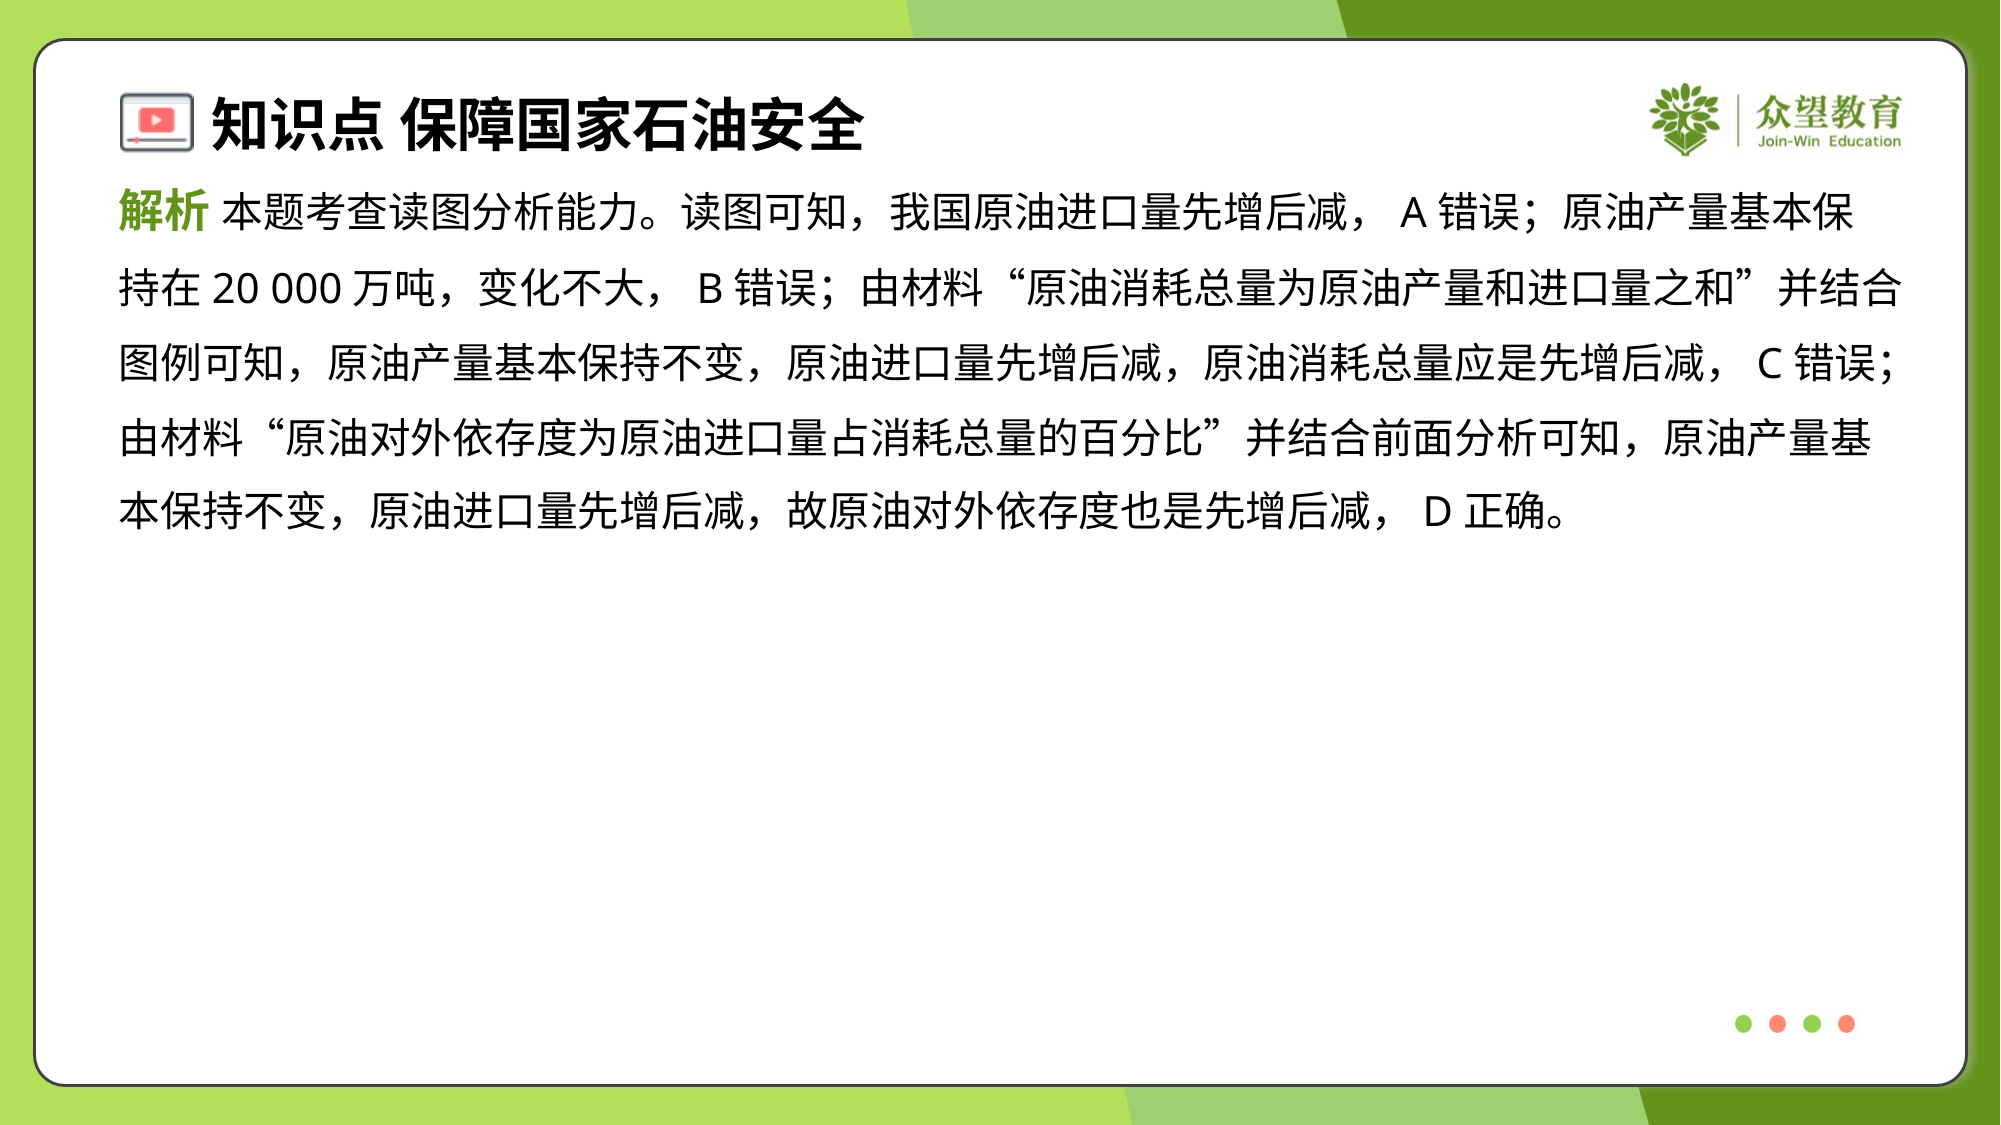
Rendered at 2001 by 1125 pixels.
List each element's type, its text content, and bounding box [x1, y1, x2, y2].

text_box 解析 本题考查读图分析能力。读图可知，我国原油进口量先增后减，A错误；原油产量基本保 持在20 000万吨，变化不大，B错误；由材料“原油消耗总量为原油产量和进口量之和”并结合 图例可知，原油产量基本保持不变，原油进口量先增后减，原油消耗总量应是先增后减，C错误； 由材料“原油对外依存度为原油进口量占消耗总量的百分比”并结合前面分析可知，原油产量基 本保持不变，原油进口量先增后减，故原油对外依存度也是先增后减，D正确。 [118, 159, 1883, 527]
picture [0, 0, 2000, 1125]
